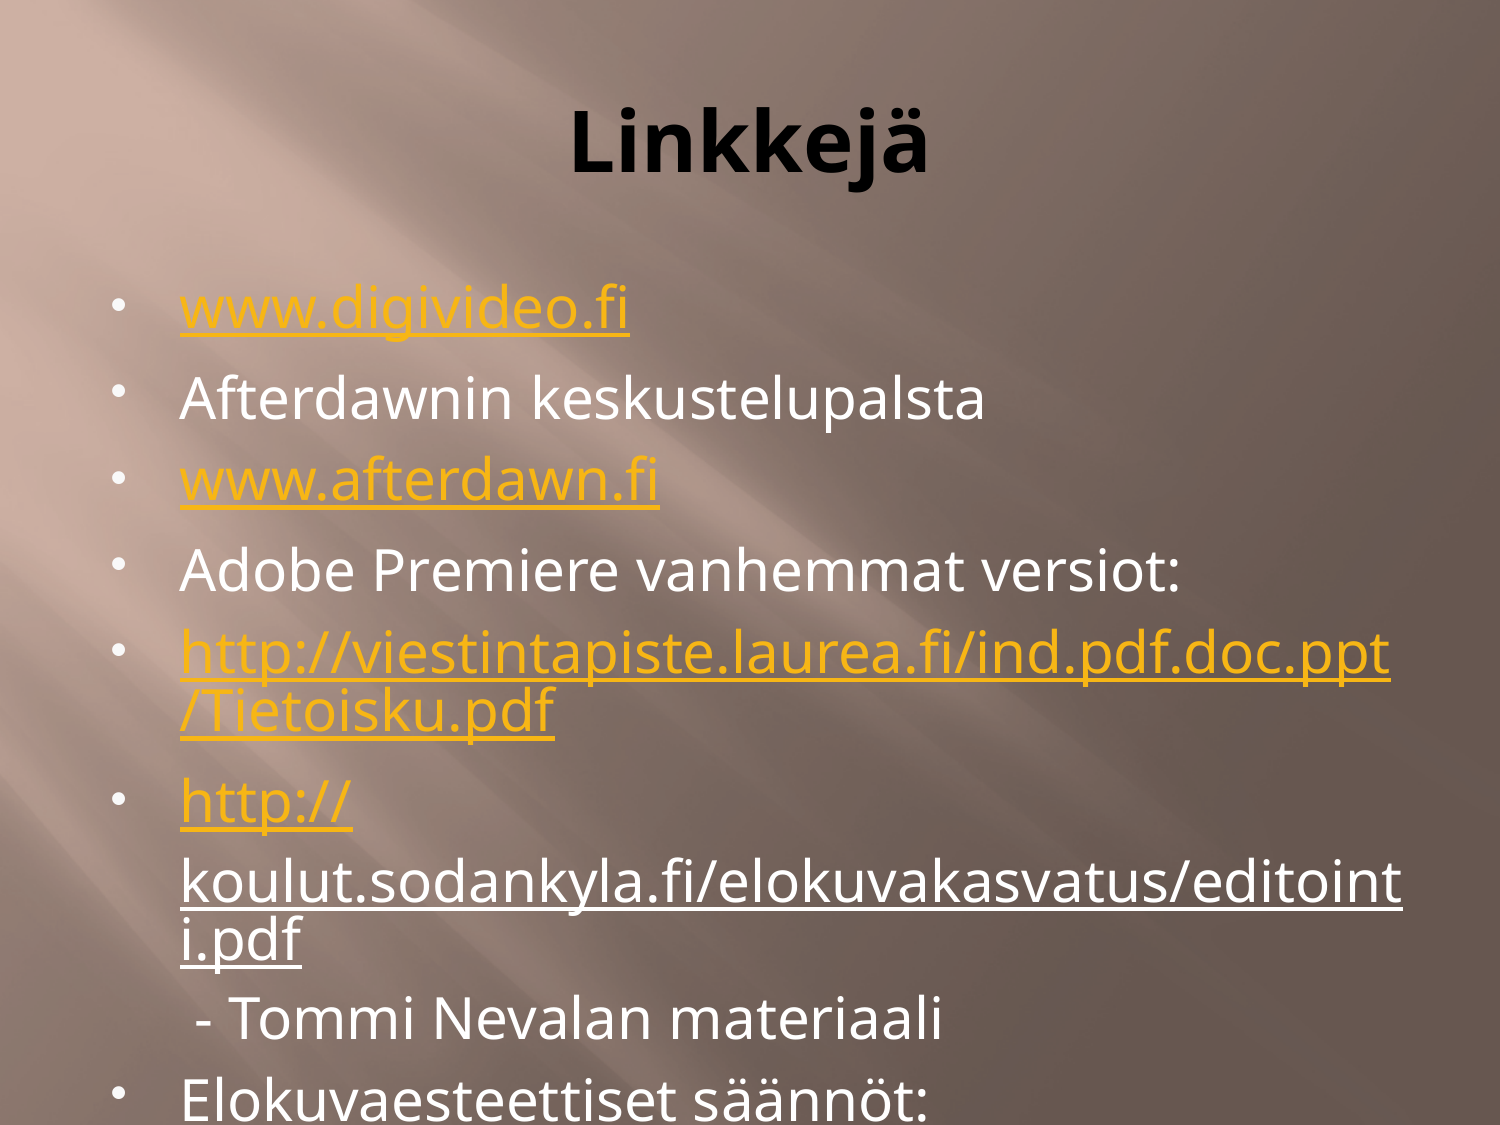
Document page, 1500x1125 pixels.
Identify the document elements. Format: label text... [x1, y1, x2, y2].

title Linkkejä [75, 45, 1425, 233]
list www.digivideo.fi Afterdawnin keskustelupalsta www.afterdawn.fi Adobe Premiere vanhemmat versiot: http://viestintapiste.laurea.fi/ind.pdf.doc.ppt/Tietoisku.pdf http://koulut.sodankyla.fi/elokuvakasvatus/editointi.pdf - Tommi Nevalan materiaali Elokuvaesteettiset säännöt: [75, 262, 1425, 1035]
